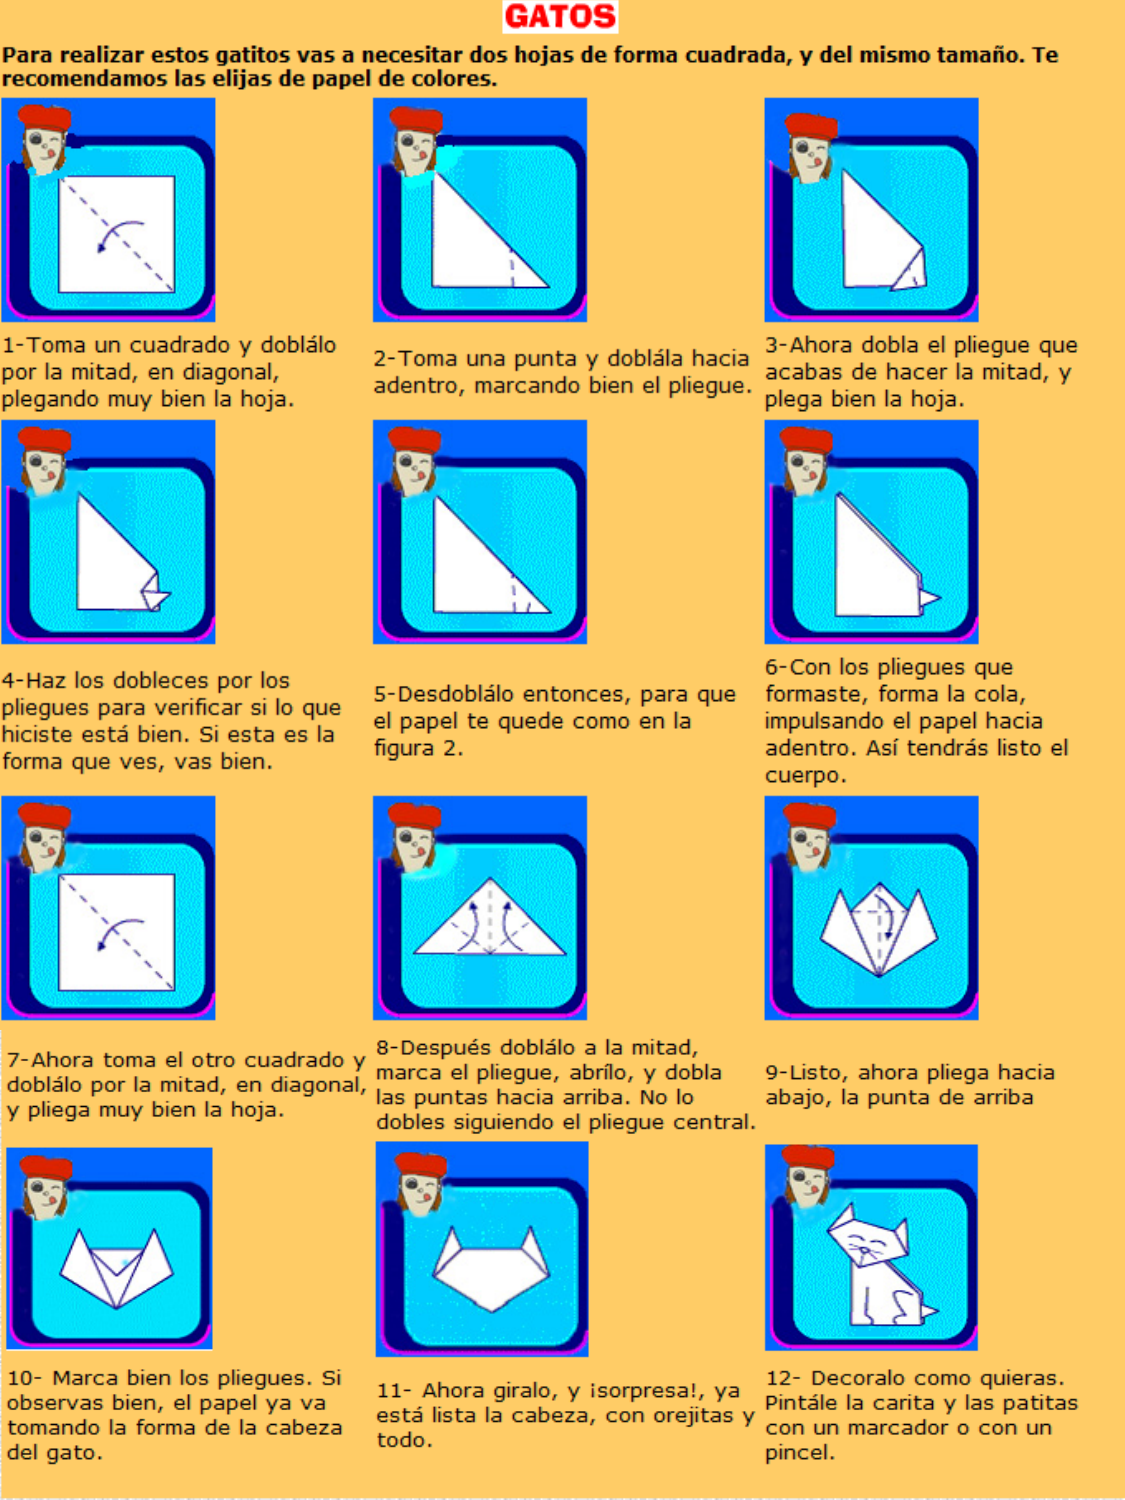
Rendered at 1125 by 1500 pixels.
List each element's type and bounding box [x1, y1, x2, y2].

text_box [0, 0, 1125, 1500]
